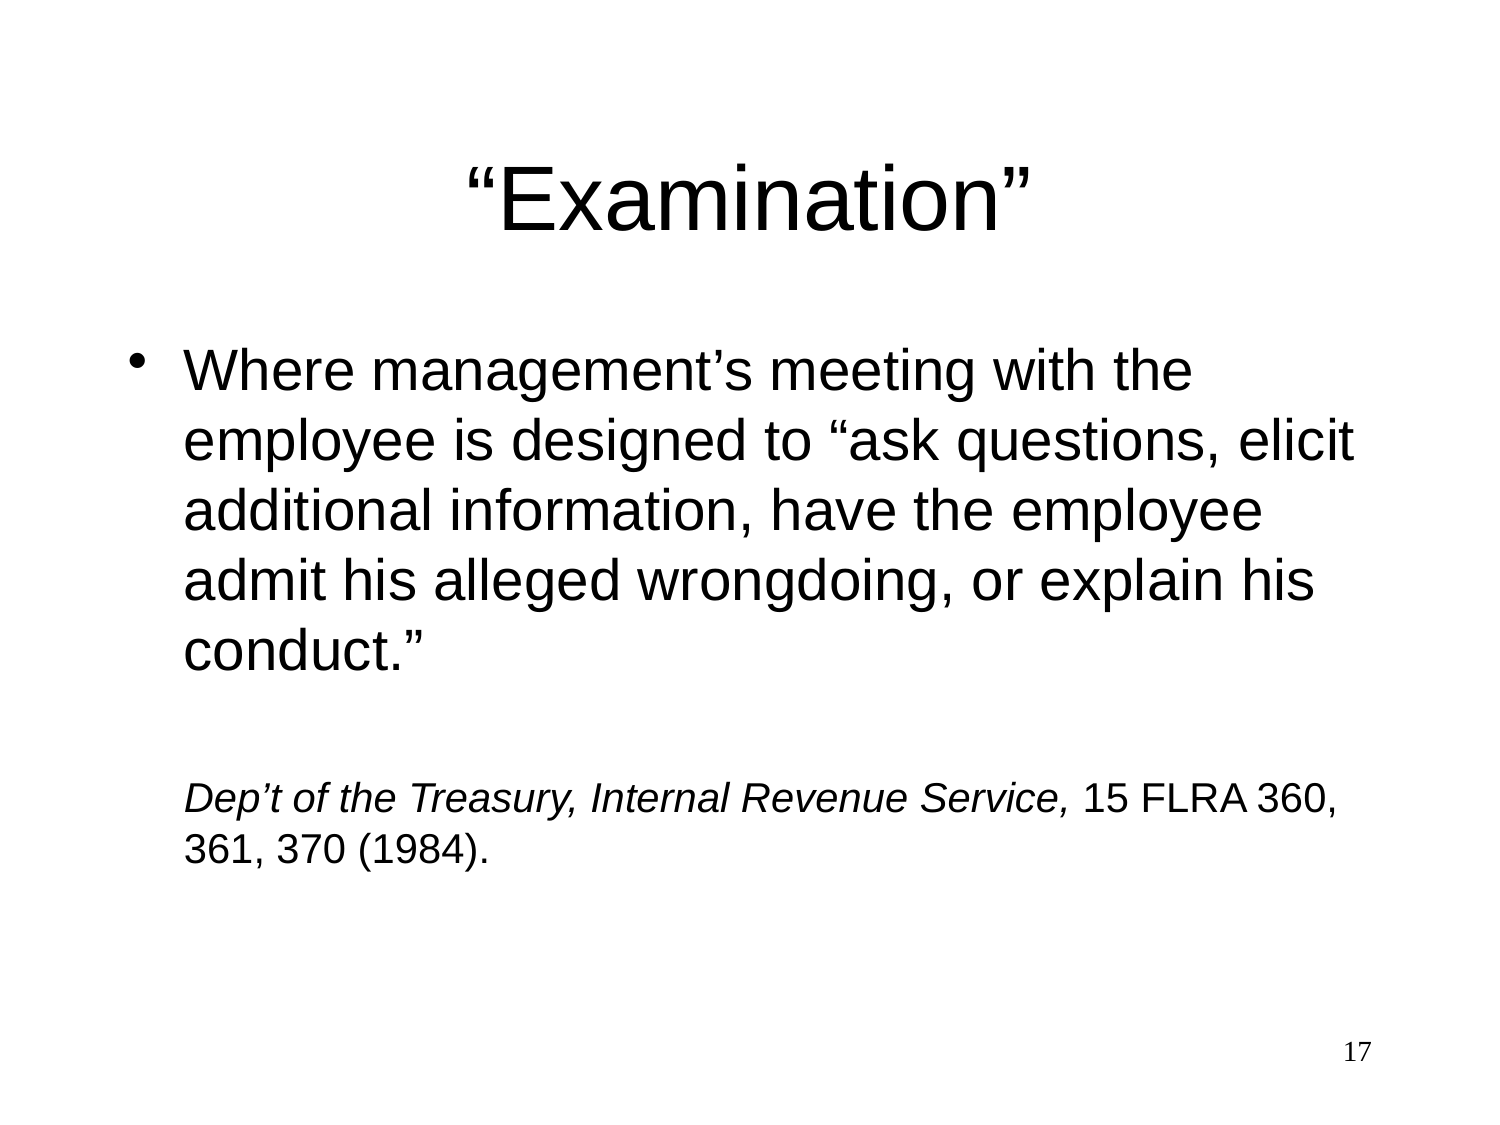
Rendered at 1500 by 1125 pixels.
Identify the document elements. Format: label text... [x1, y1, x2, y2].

list Where management’s meeting with the employee is designed to “ask questions, elicit additional information, have the employee admit his alleged wrongdoing, or explain his conduct.” Dep’t of the Treasury, Internal Revenue Service, 15 FLRA 360, 361, 370 (1984). [112, 324, 1388, 1001]
title “Examination” [112, 99, 1388, 288]
slide_number 17 [1074, 1024, 1388, 1101]
